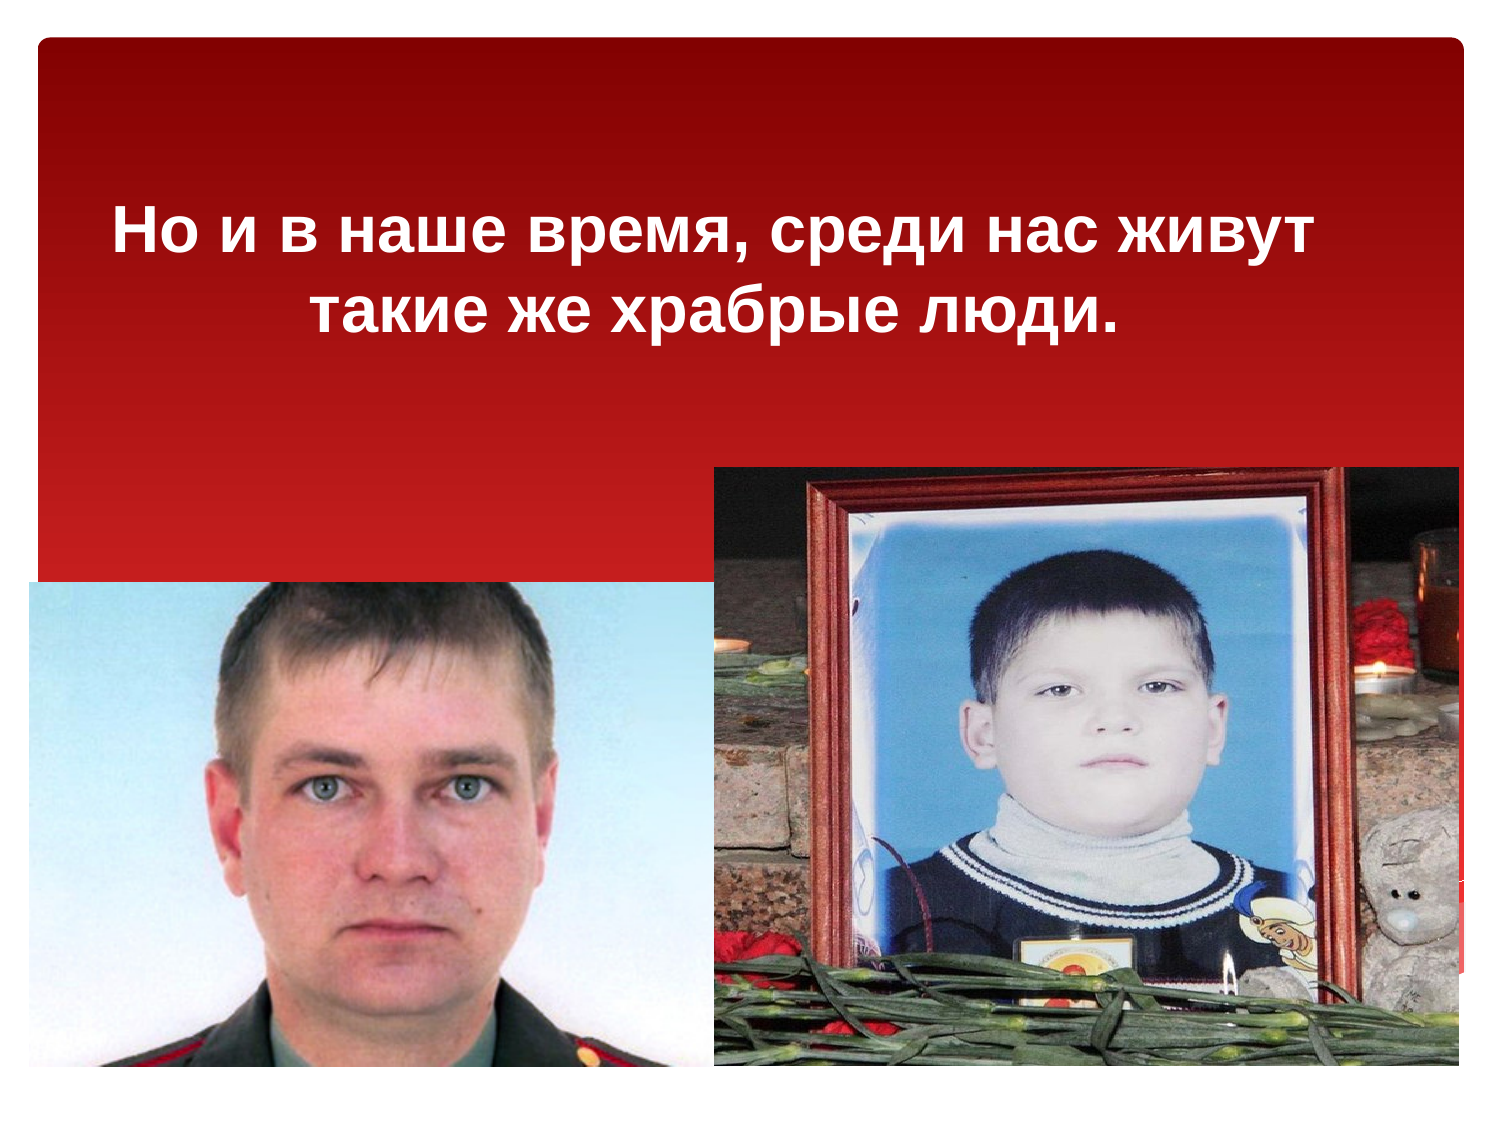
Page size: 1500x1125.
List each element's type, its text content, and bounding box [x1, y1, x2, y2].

title Но и в наше время, среди нас живут такие же храбрые люди. [76, 219, 1353, 354]
picture [29, 467, 1460, 1067]
